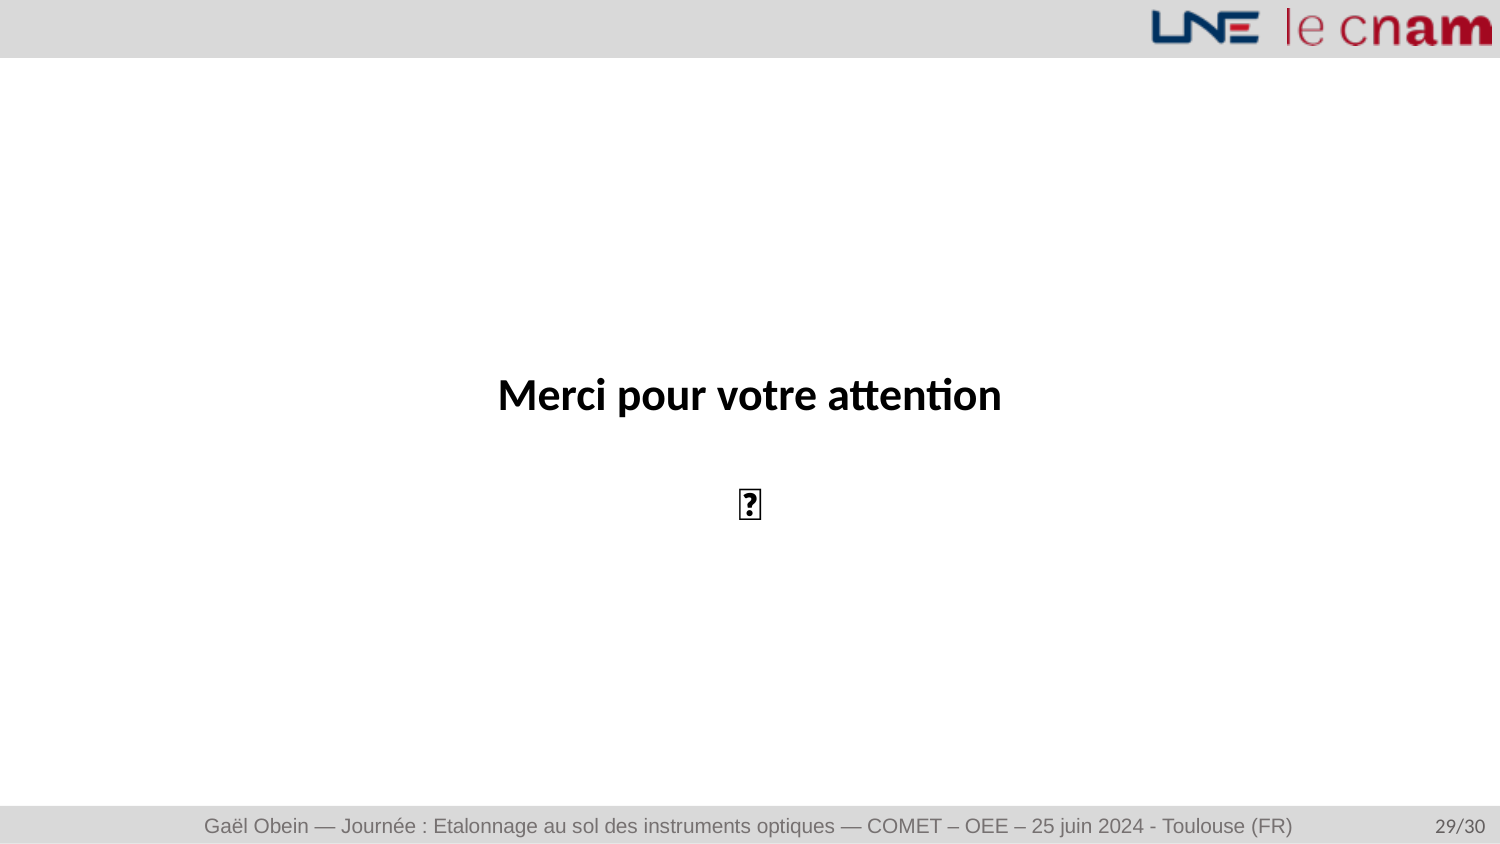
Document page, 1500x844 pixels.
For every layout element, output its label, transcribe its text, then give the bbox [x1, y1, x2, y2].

text_box Merci pour votre attention 🙂 [448, 357, 1052, 422]
picture [1287, 8, 1492, 46]
picture [1150, 8, 1276, 46]
